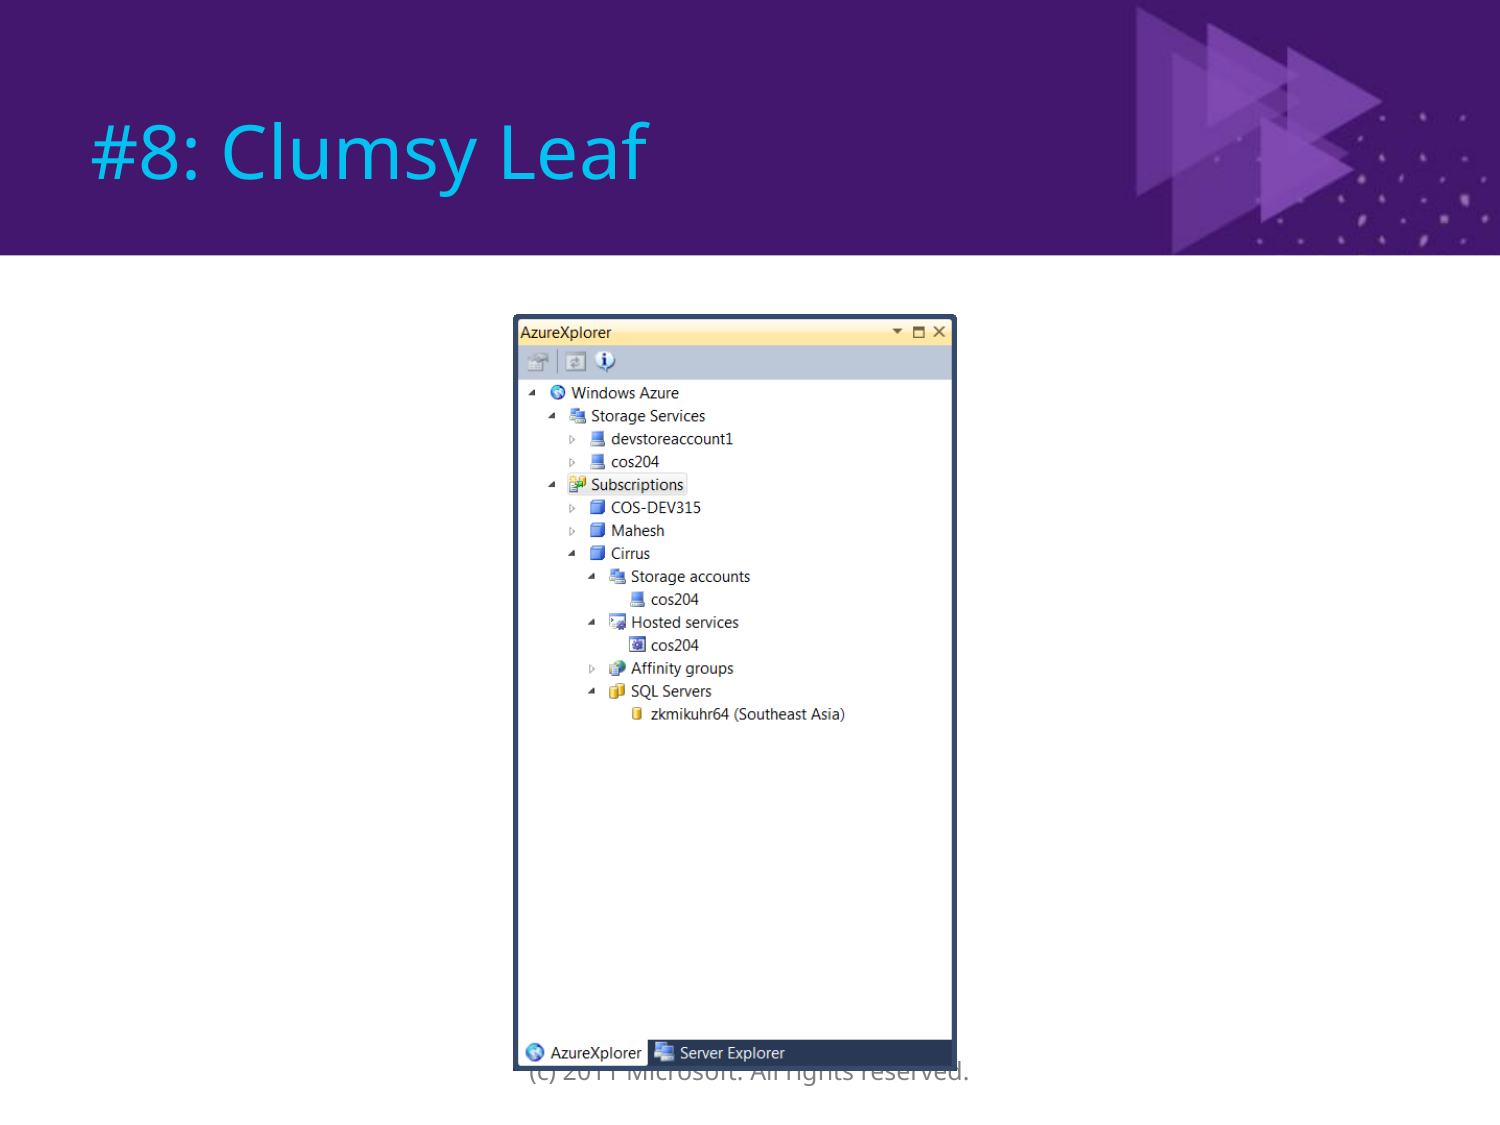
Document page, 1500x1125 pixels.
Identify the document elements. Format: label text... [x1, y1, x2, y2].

footer (c) 2011 Microsoft. All rights reserved. [512, 1042, 988, 1103]
picture [513, 314, 957, 1071]
title #8: Clumsy Leaf [75, 56, 1425, 244]
picture [0, 0, 1500, 255]
